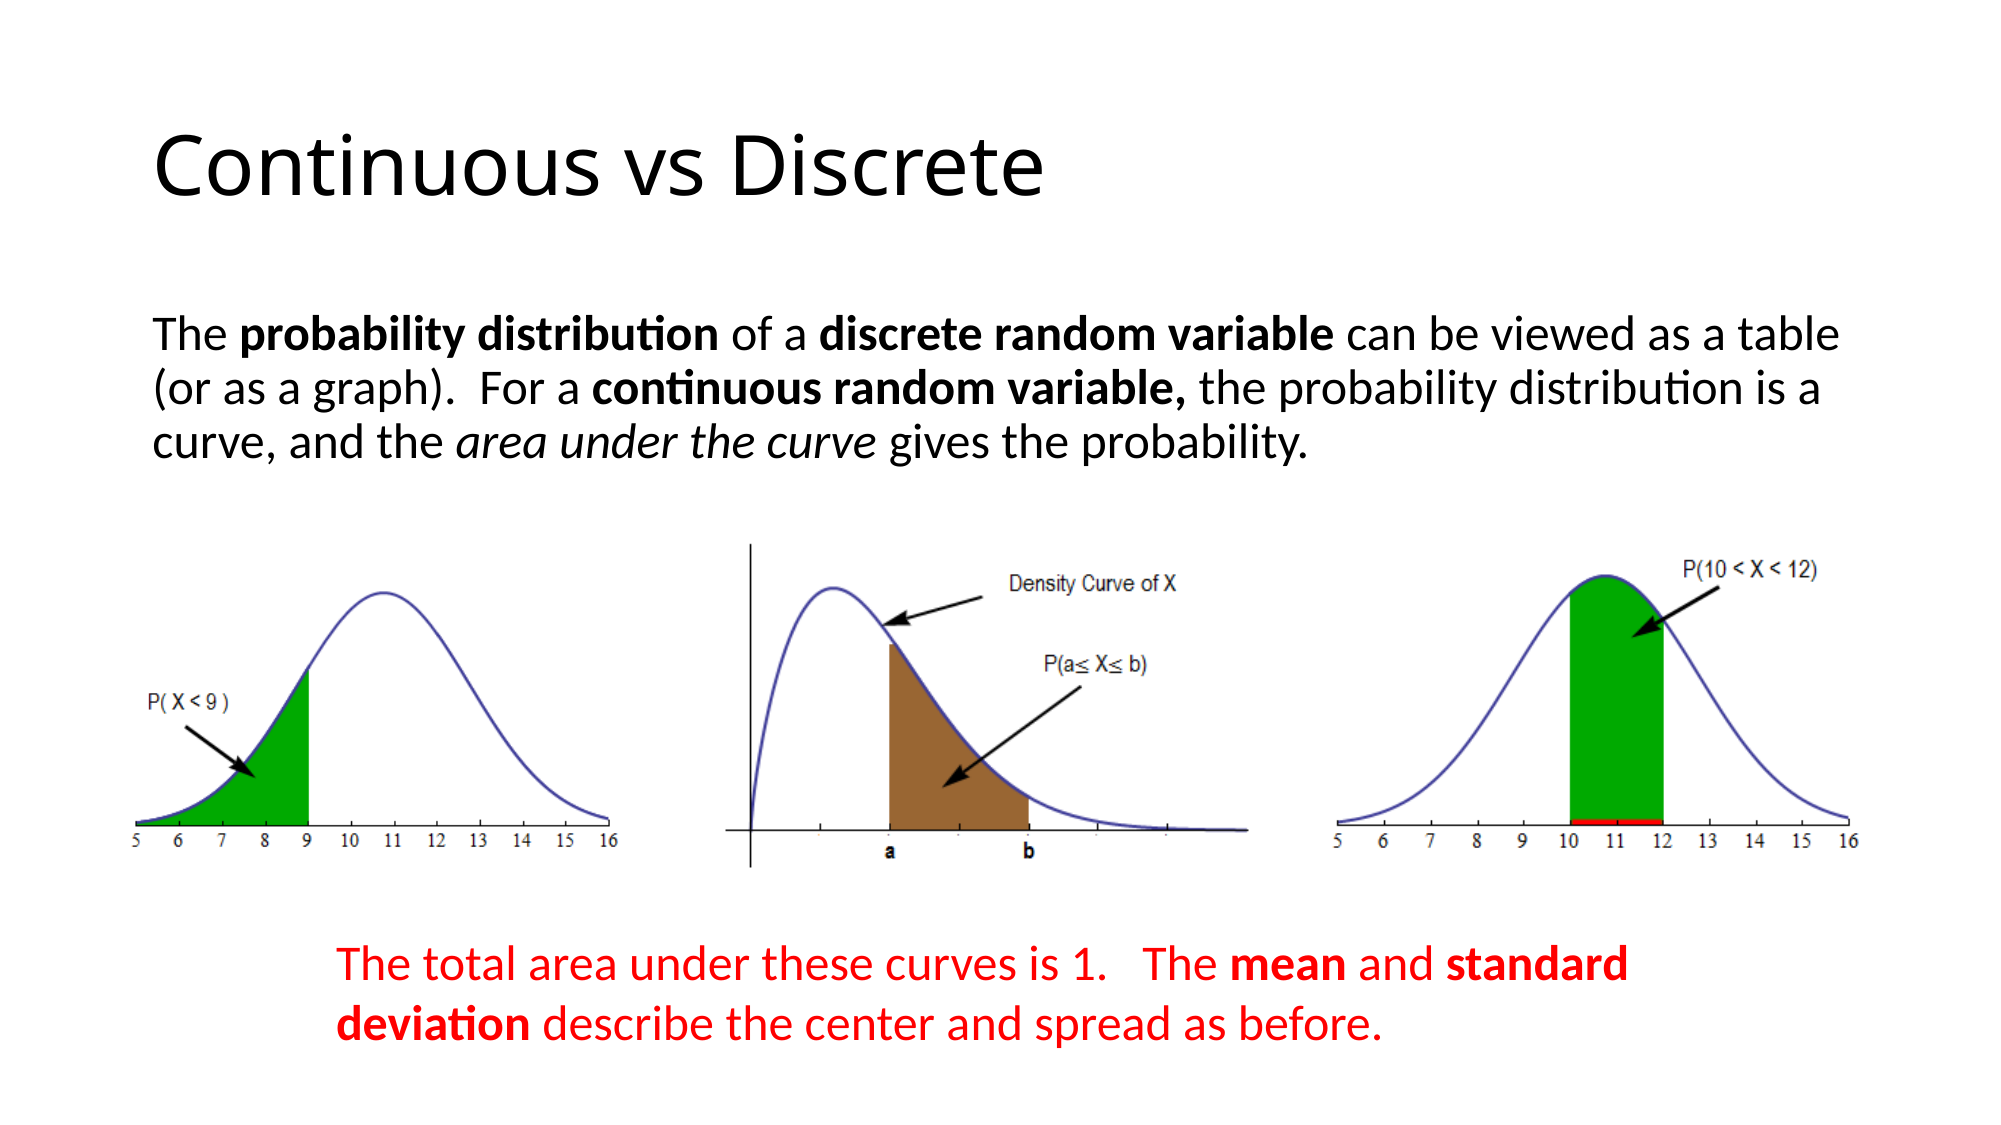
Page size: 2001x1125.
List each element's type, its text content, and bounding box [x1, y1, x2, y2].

text_box The total area under these curves is 1. The mean and standard deviation describe the center and spread as before. [321, 922, 1758, 1058]
picture [697, 526, 1273, 889]
list The probability distribution of a discrete random variable can be viewed as a table (or as a graph). For a continuous random variable, the probability distribution is a curve, and the area under the curve gives the probability. [137, 299, 1863, 1014]
title Continuous vs Discrete [137, 59, 1863, 278]
picture [1302, 534, 1916, 880]
picture [98, 548, 656, 881]
